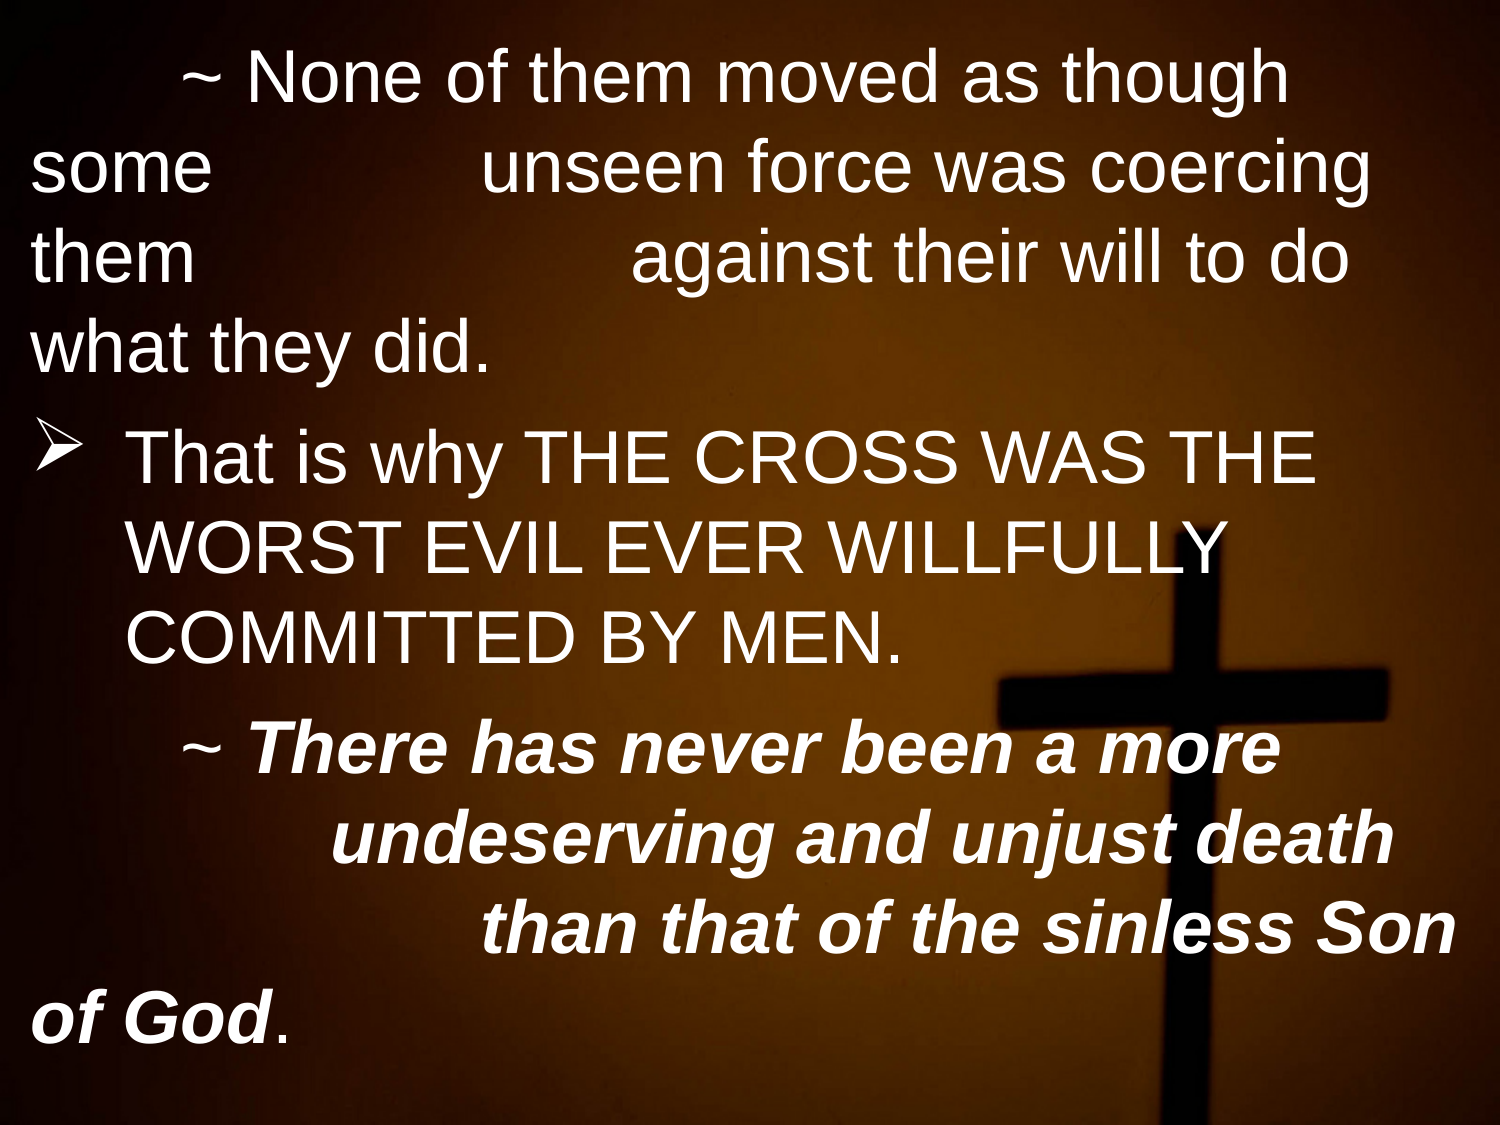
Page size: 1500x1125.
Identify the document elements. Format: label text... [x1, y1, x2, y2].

picture [0, 0, 1500, 1125]
subtitle ~ None of them moved as though some unseen force was coercing them against their will to do what they did. That is why THE CROSS WAS THE WORST EVIL EVER WILLFULLY COMMITTED BY MEN. ~ There has never been a more undeserving and unjust death than that of the sinless Son of God. [15, 19, 1483, 1110]
